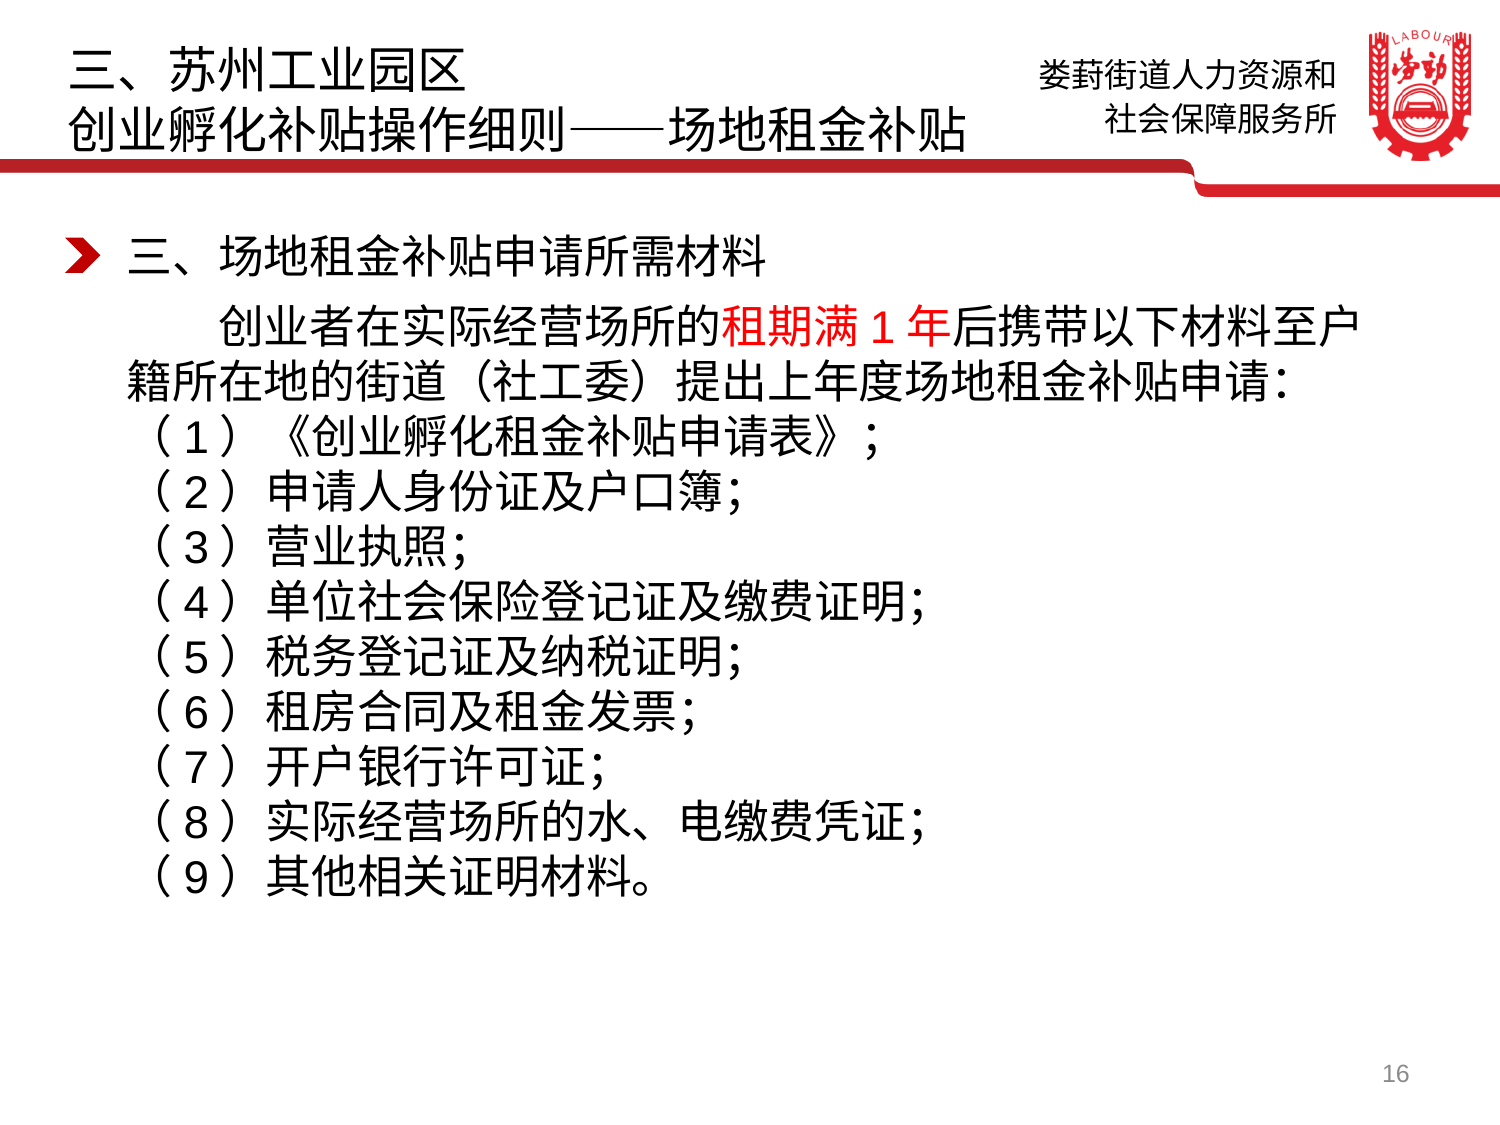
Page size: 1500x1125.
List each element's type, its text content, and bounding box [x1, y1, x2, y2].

text_box 三、场地租金补贴申请所需材料 [112, 219, 1046, 290]
text_box [62, 235, 103, 276]
text_box 创业者在实际经营场所的租期满1年后携带以下材料至户籍所在地的街道（社工委）提出上年度场地租金补贴申请： （1）《创业孵化租金补贴申请表》； （2）申请人身份证及户口簿； （3）营业执照； （4）单位社会保险登记证及缴费证明； （5）税务登记证及纳税证明； （6）租房合同及租金发票； （7）开户银行许可证； （8）实际经营场所的水、电缴费凭证； （9）其他相关证明材料。 [112, 290, 1424, 911]
text_box 三、苏州工业园区 创业孵化补贴操作细则——场地租金补贴 [53, 30, 1022, 166]
slide_number 16 [1074, 1042, 1425, 1103]
picture [0, 30, 1500, 197]
